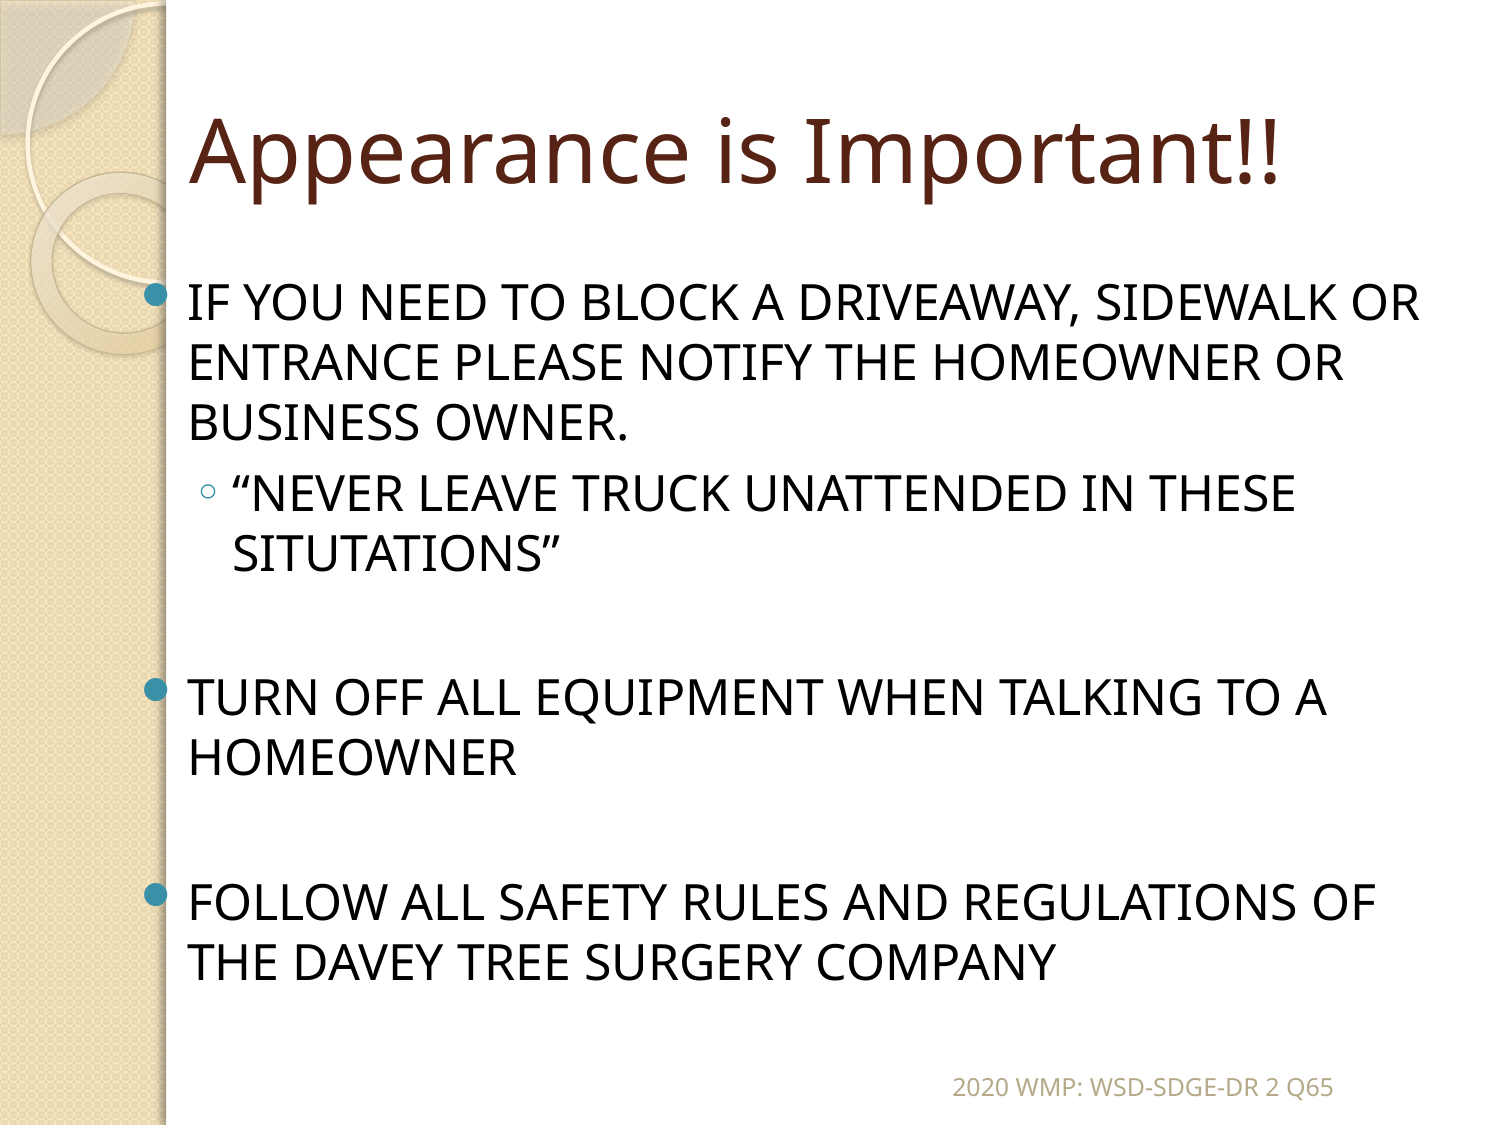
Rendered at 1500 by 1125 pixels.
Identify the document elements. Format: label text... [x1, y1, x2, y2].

title Appearance is Important!! [174, 45, 1500, 250]
list IF YOU NEED TO BLOCK A DRIVEAWAY, SIDEWALK OR ENTRANCE PLEASE NOTIFY THE HOMEOWNER OR BUSINESS OWNER. “NEVER LEAVE TRUCK UNATTENDED IN THESE SITUTATIONS” TURN OFF ALL EQUIPMENT WHEN TALKING TO A HOMEOWNER FOLLOW ALL SAFETY RULES AND REGULATIONS OF THE DAVEY TREE SURGERY COMPANY [112, 262, 1475, 1005]
footer 2020 WMP: WSD-SDGE-DR 2 Q65 [937, 1034, 1413, 1113]
